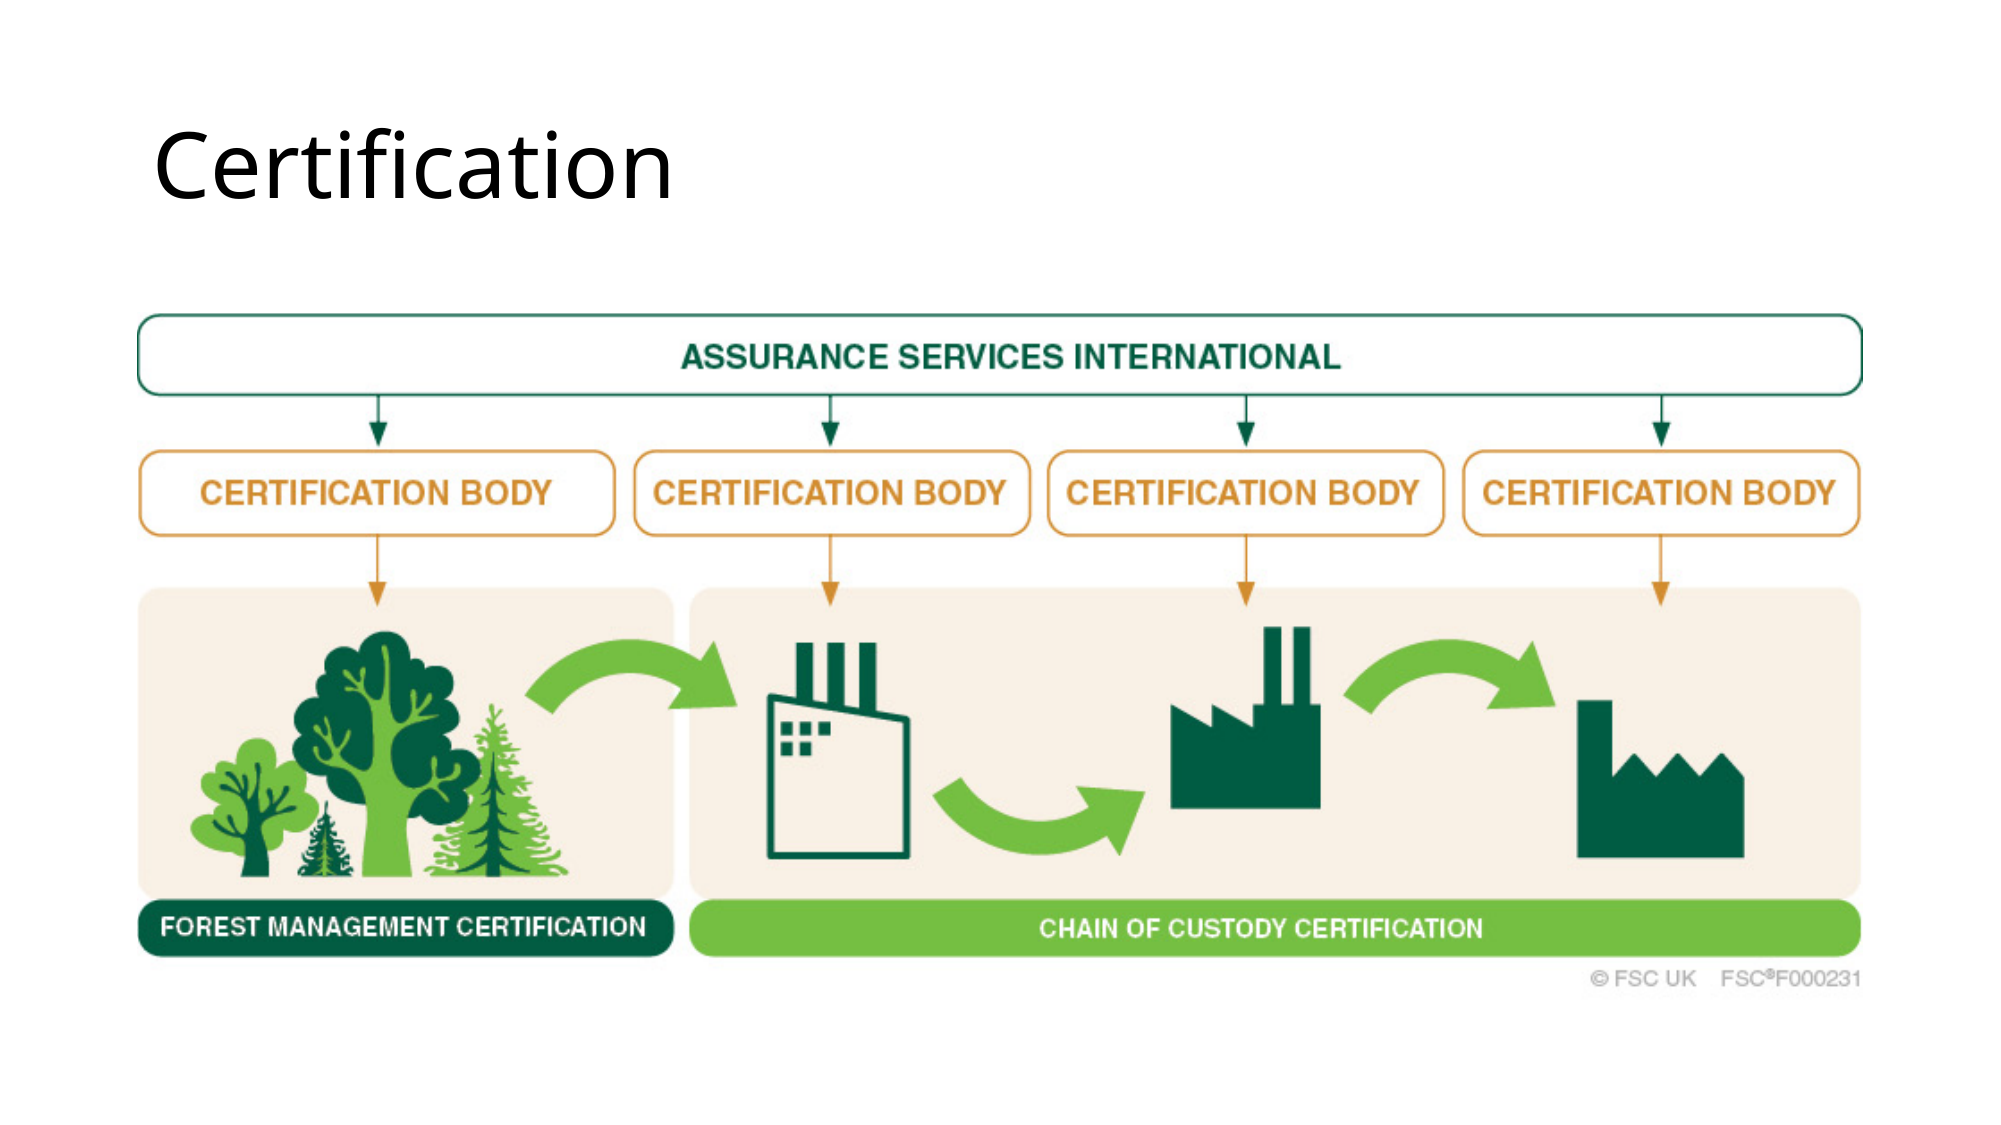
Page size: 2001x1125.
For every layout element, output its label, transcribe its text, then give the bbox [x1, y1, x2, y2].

title Certification [137, 59, 1863, 278]
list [136, 311, 1863, 1001]
